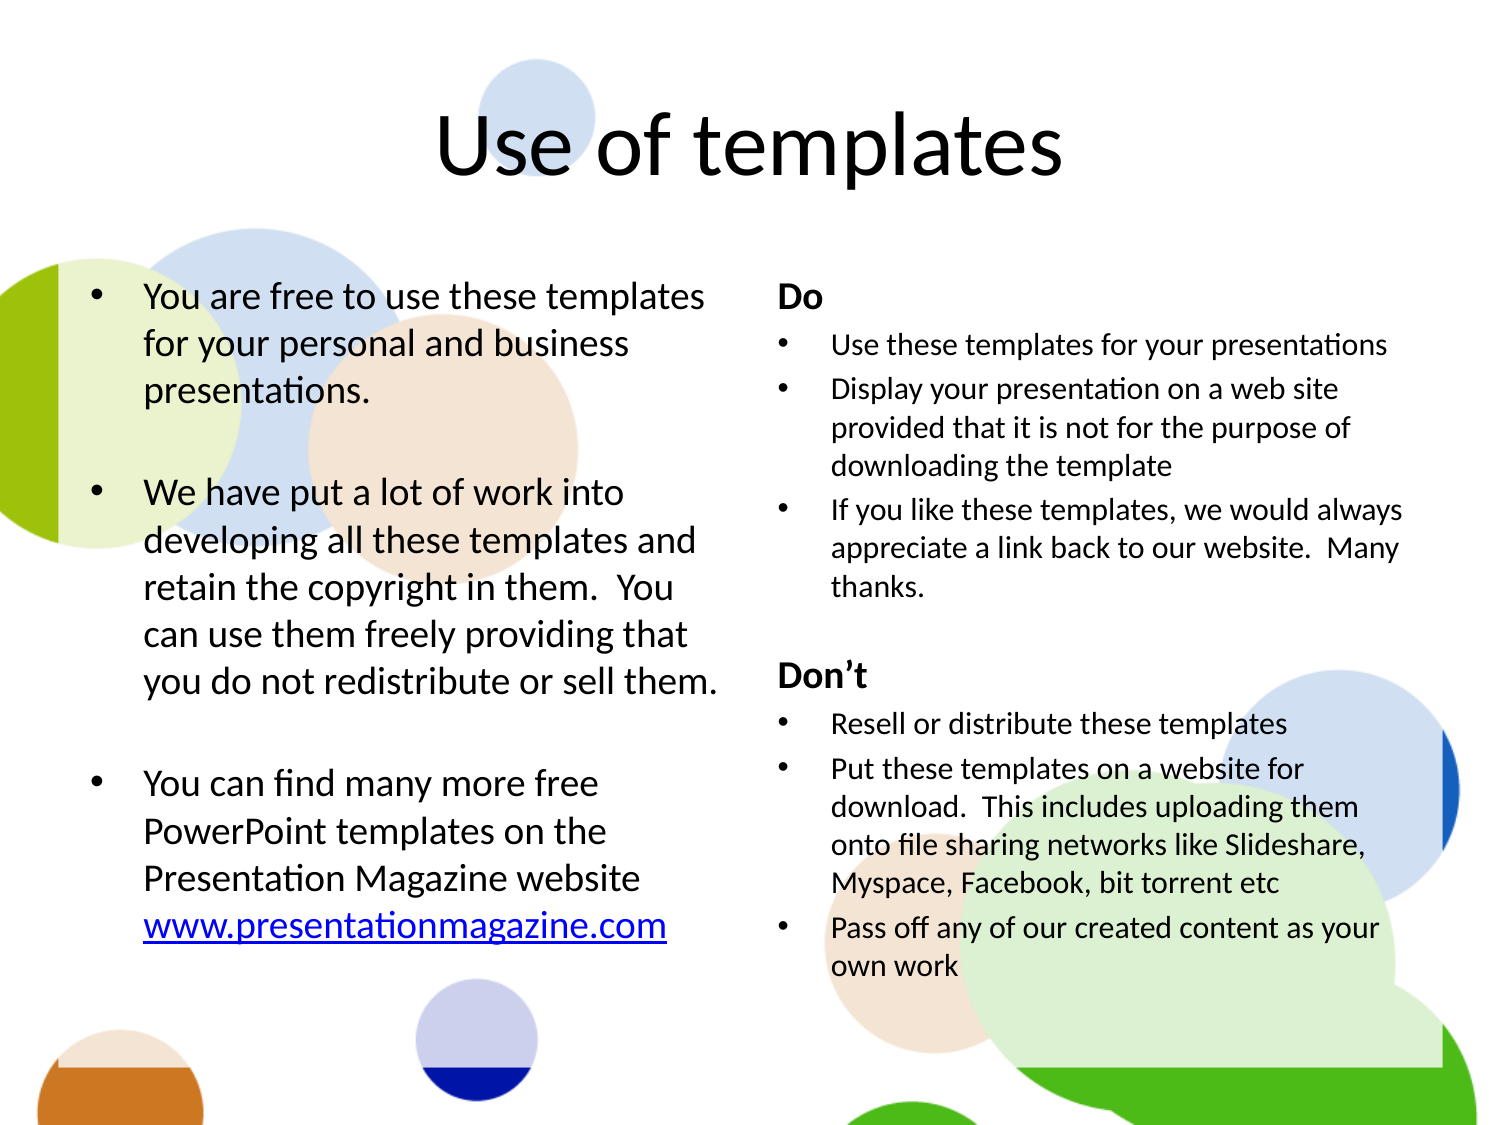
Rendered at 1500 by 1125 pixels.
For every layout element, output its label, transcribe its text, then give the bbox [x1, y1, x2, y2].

list Do Use these templates for your presentations Display your presentation on a web site provided that it is not for the purpose of downloading the template If you like these templates, we would always appreciate a link back to our website. Many thanks. Don’t Resell or distribute these templates Put these templates on a website for download. This includes uploading them onto file sharing networks like Slideshare, Myspace, Facebook, bit torrent etc Pass off any of our created content as your own work [762, 262, 1425, 1005]
title Use of templates [75, 45, 1425, 233]
picture [0, 0, 1500, 1125]
list You are free to use these templates for your personal and business presentations. We have put a lot of work into developing all these templates and retain the copyright in them. You can use them freely providing that you do not redistribute or sell them. You can find many more free PowerPoint templates on the Presentation Magazine website www.presentationmagazine.com [75, 262, 738, 1005]
